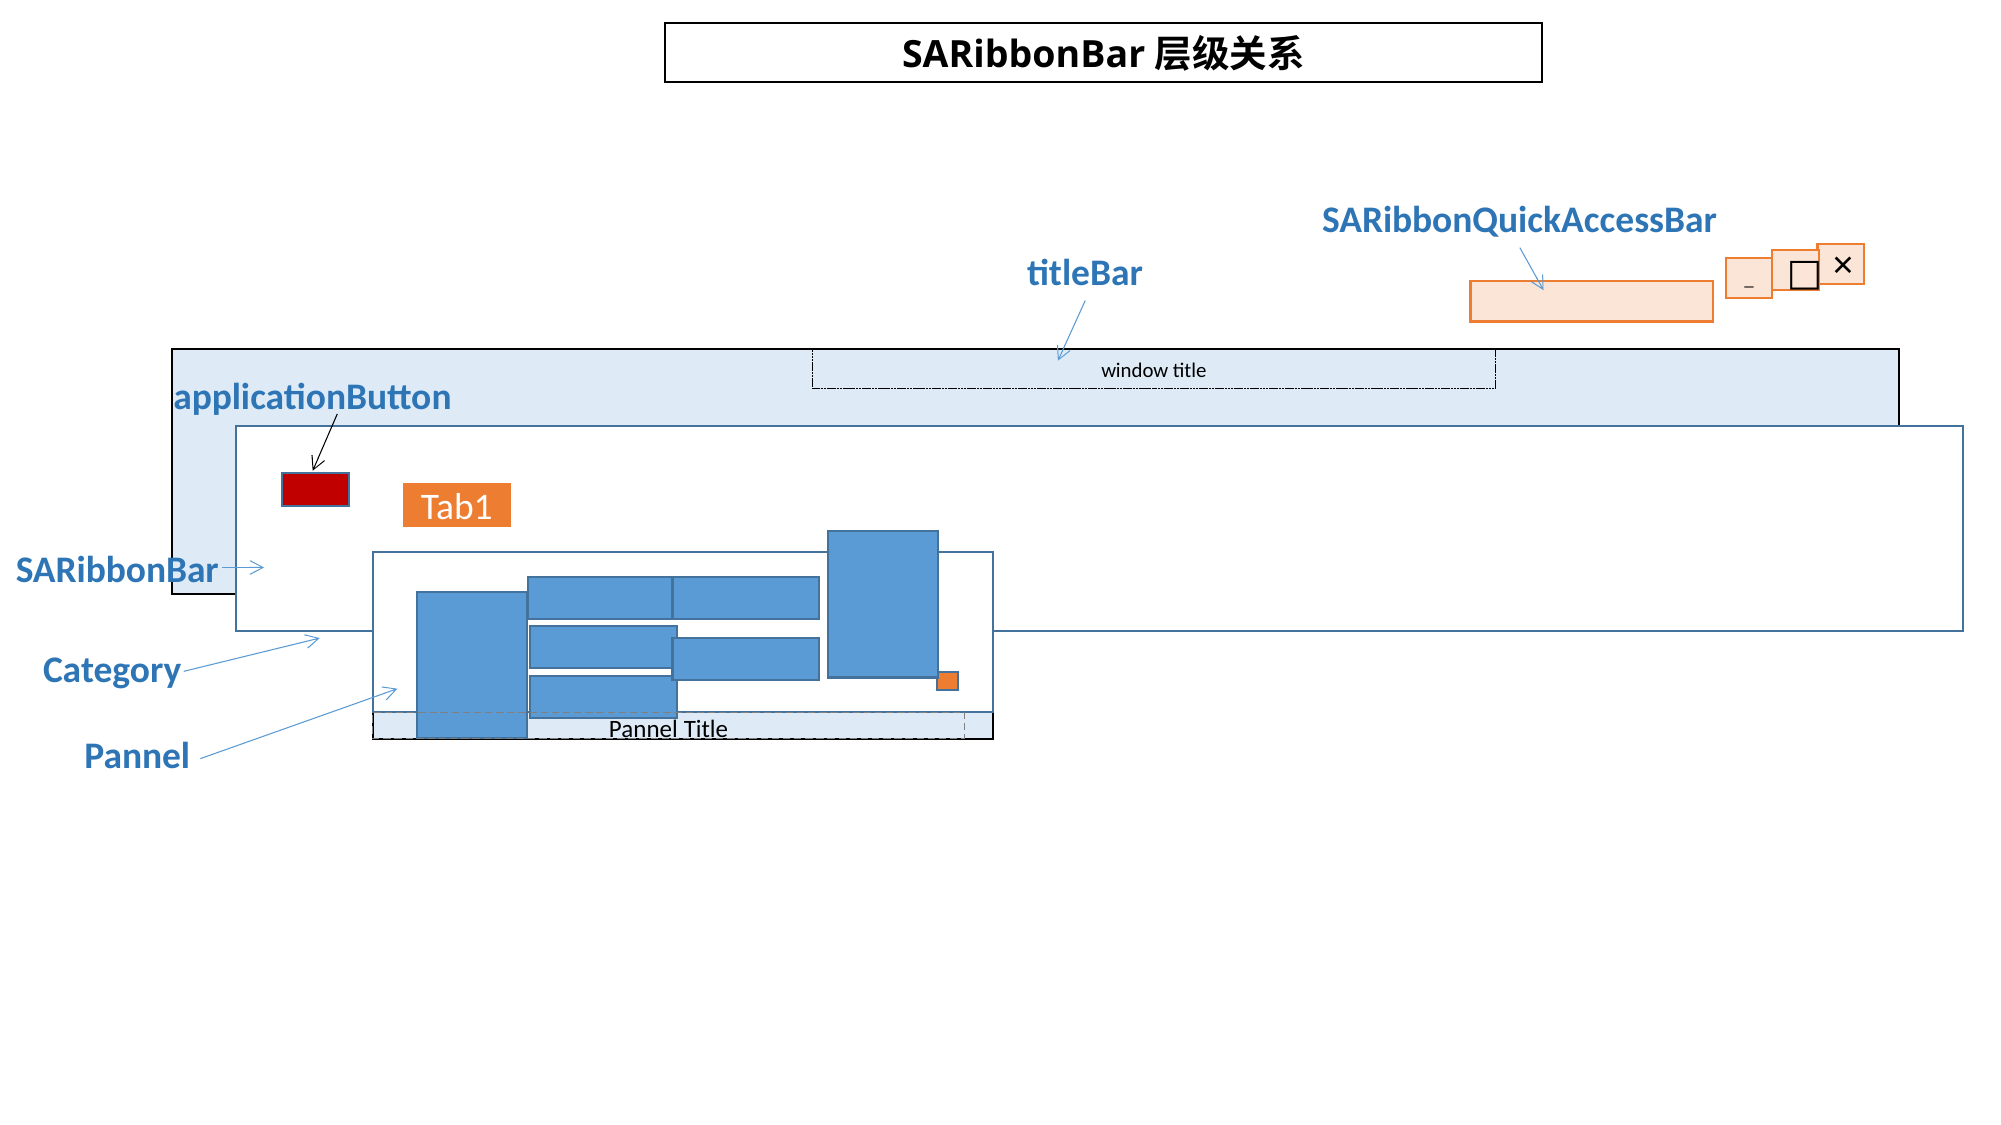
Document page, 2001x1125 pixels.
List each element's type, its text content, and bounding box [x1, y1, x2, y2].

text_box [1469, 280, 1714, 323]
text_box SARibbonQuickAccessBar [1307, 187, 1733, 248]
text_box [281, 472, 350, 507]
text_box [372, 531, 994, 740]
text_box SARibbonBar层级关系 [664, 22, 1543, 83]
text_box SARibbonBar [1, 537, 235, 597]
text_box titleBar [1012, 240, 1159, 301]
text_box Category [28, 637, 197, 698]
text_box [312, 413, 338, 471]
text_box [171, 348, 1900, 425]
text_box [200, 688, 398, 759]
text_box Tab1 [403, 483, 511, 527]
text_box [183, 638, 320, 672]
text_box [235, 425, 1964, 632]
text_box Pannel [69, 723, 206, 784]
text_box applicationButton [158, 364, 467, 425]
text_box window title [812, 349, 1496, 389]
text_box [1519, 248, 1544, 291]
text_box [1057, 301, 1086, 361]
text_box [171, 425, 235, 537]
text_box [1725, 244, 1864, 298]
